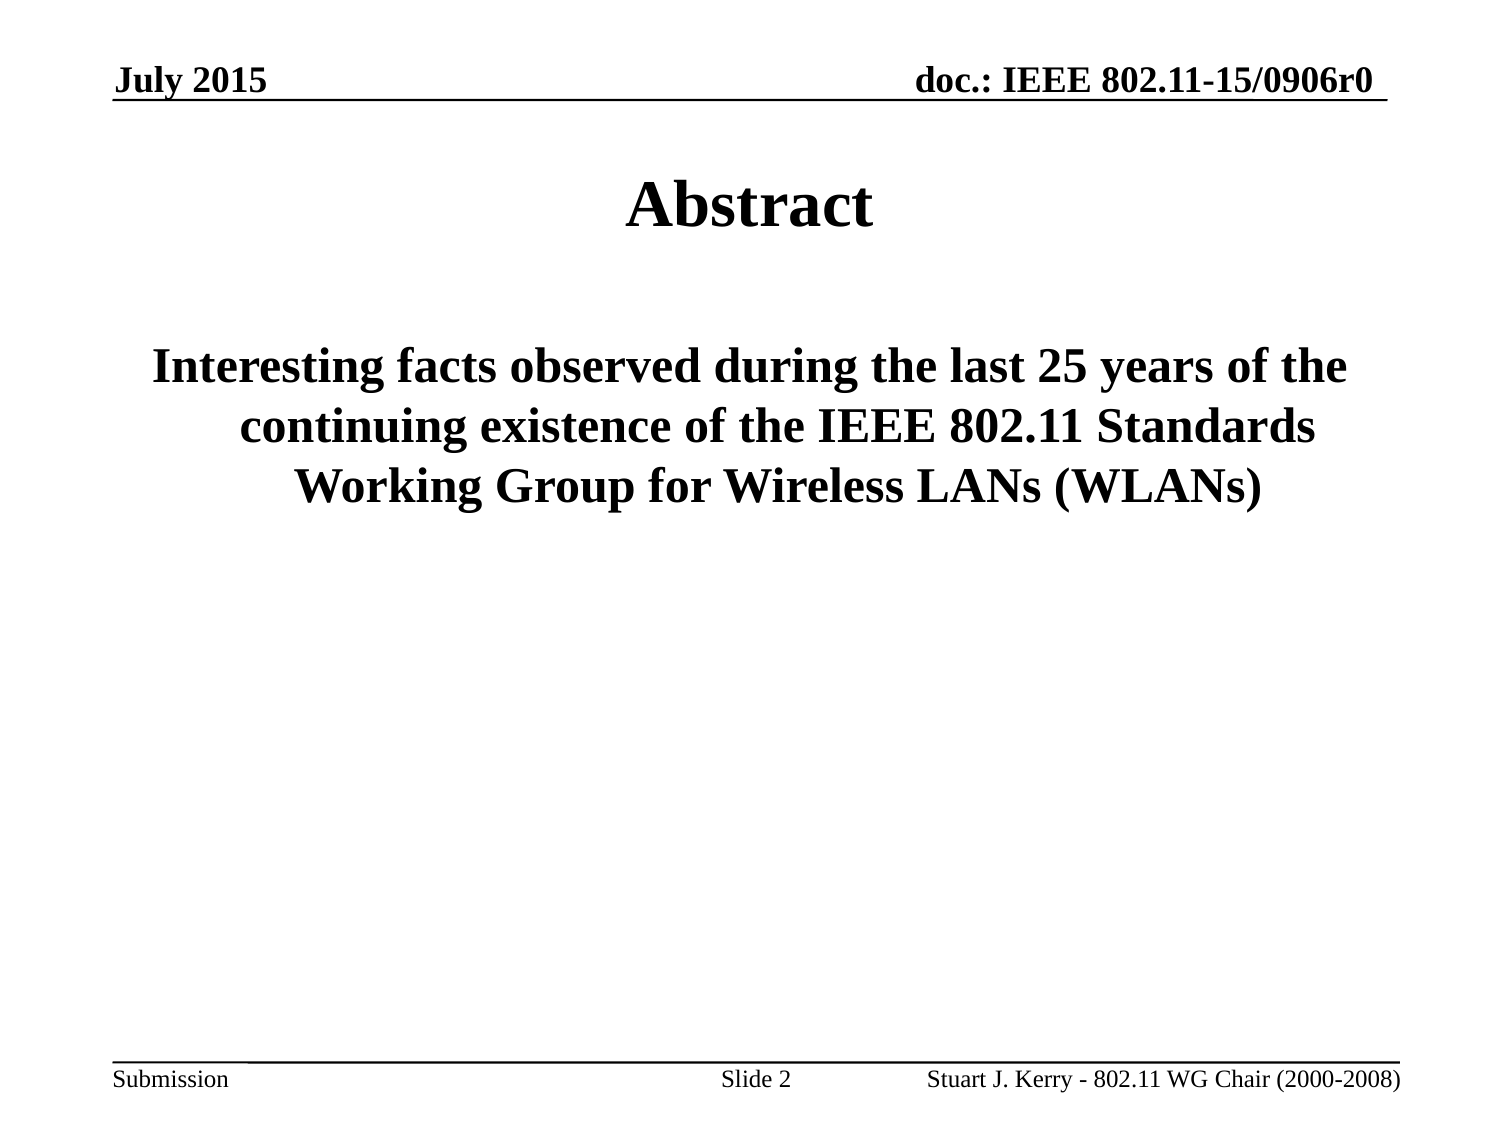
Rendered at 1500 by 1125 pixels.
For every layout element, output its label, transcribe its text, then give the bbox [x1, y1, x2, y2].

footer Stuart J. Kerry - 802.11 WG Chair (2000-2008) [920, 1062, 1402, 1093]
list Interesting facts observed during the last 25 years of the continuing existence of the IEEE 802.11 Standards Working Group for Wireless LANs (WLANs) [112, 324, 1388, 1001]
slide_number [114, 54, 269, 100]
slide_number Slide 2 [712, 1062, 800, 1093]
title Abstract [112, 112, 1388, 288]
